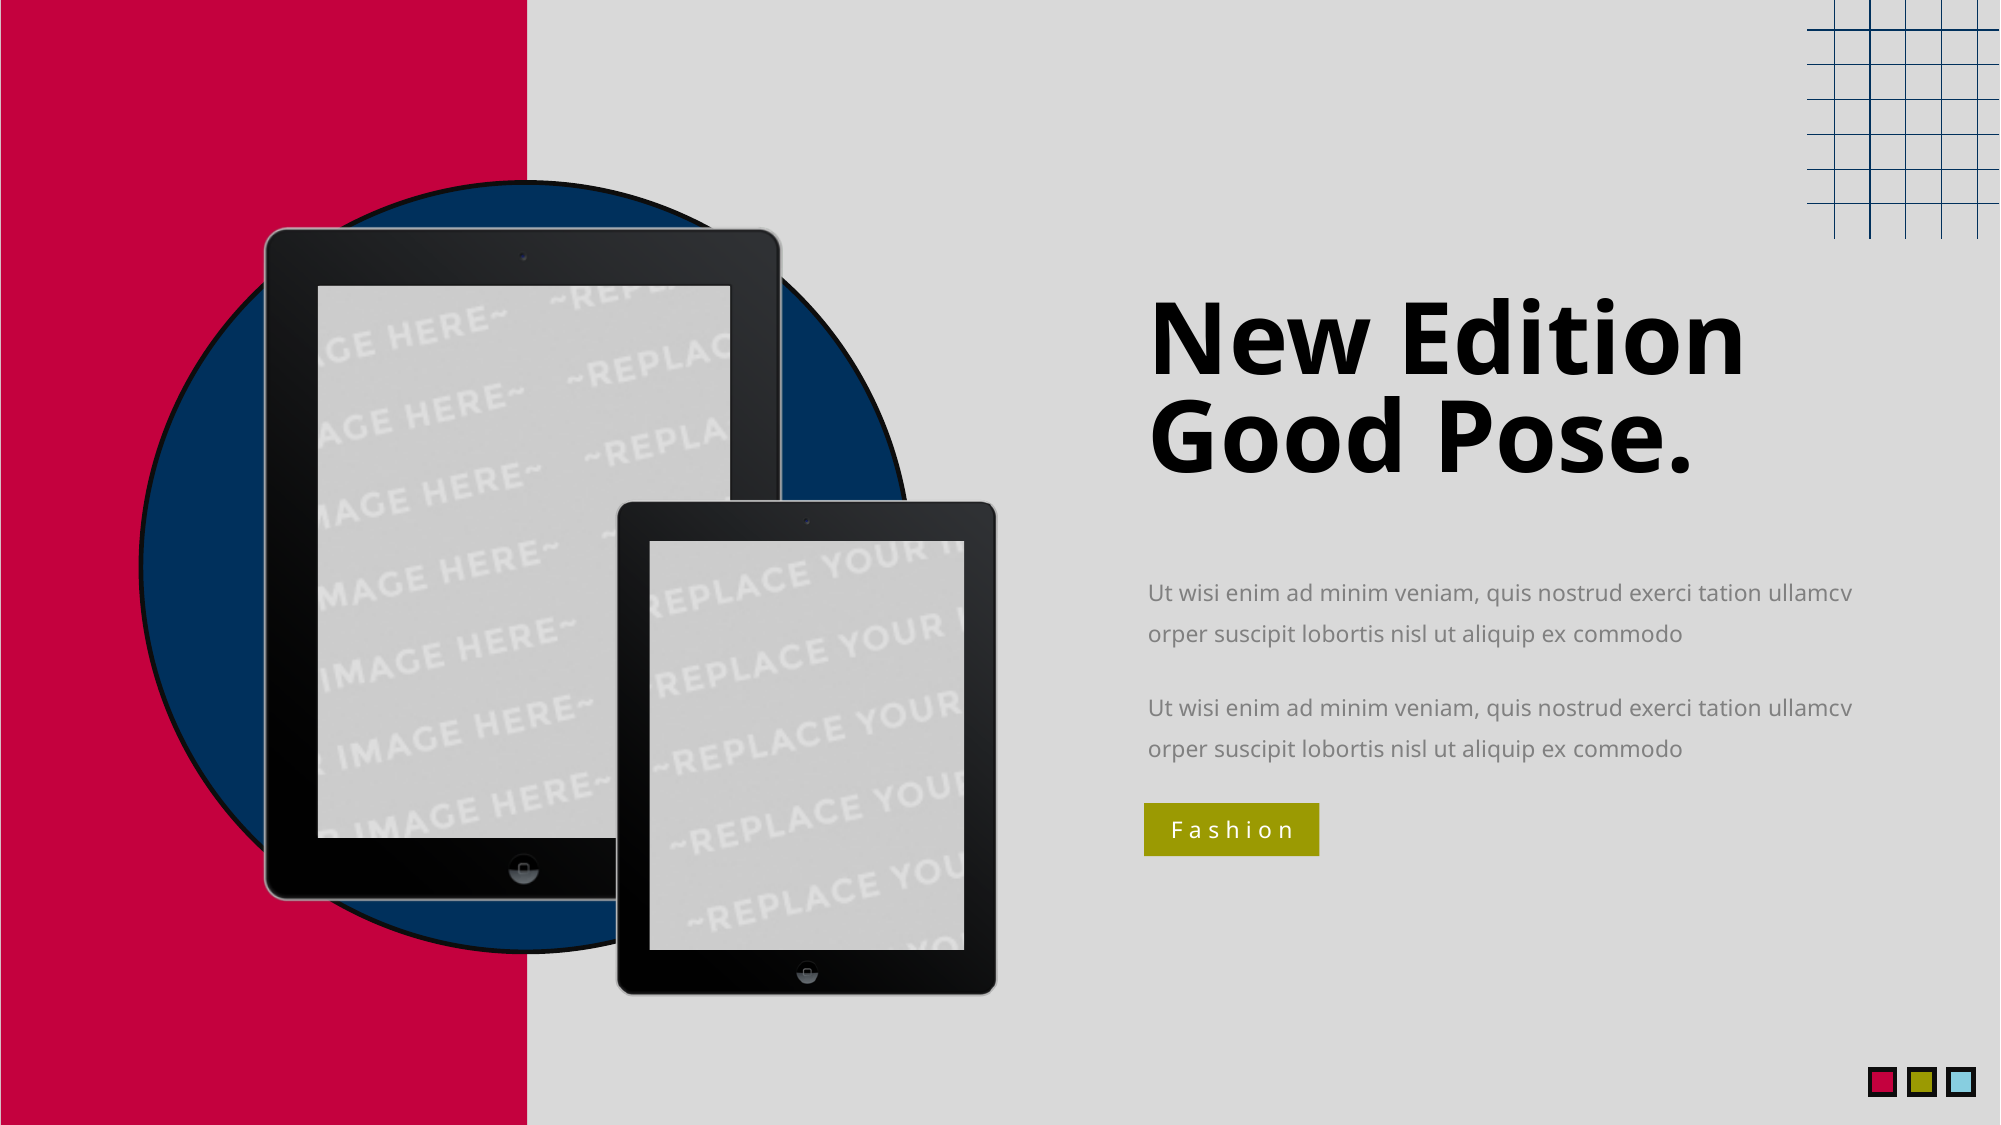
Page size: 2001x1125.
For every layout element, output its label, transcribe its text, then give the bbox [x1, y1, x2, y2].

text_box Good Pose. [1133, 364, 1811, 500]
picture [58, 102, 1153, 1097]
text_box New Edition [1133, 266, 1811, 364]
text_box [1806, 0, 2000, 239]
text_box Fashion [1143, 802, 1321, 857]
text_box Ut wisi enim ad minim veniam, quis nostrud exerci tation ullamcv orper suscipit lobortis nisl ut aliquip ex commodo [1133, 672, 1883, 770]
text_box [1869, 1069, 1974, 1095]
text_box Ut wisi enim ad minim veniam, quis nostrud exerci tation ullamcv orper suscipit lobortis nisl ut aliquip ex commodo [1133, 557, 1883, 655]
